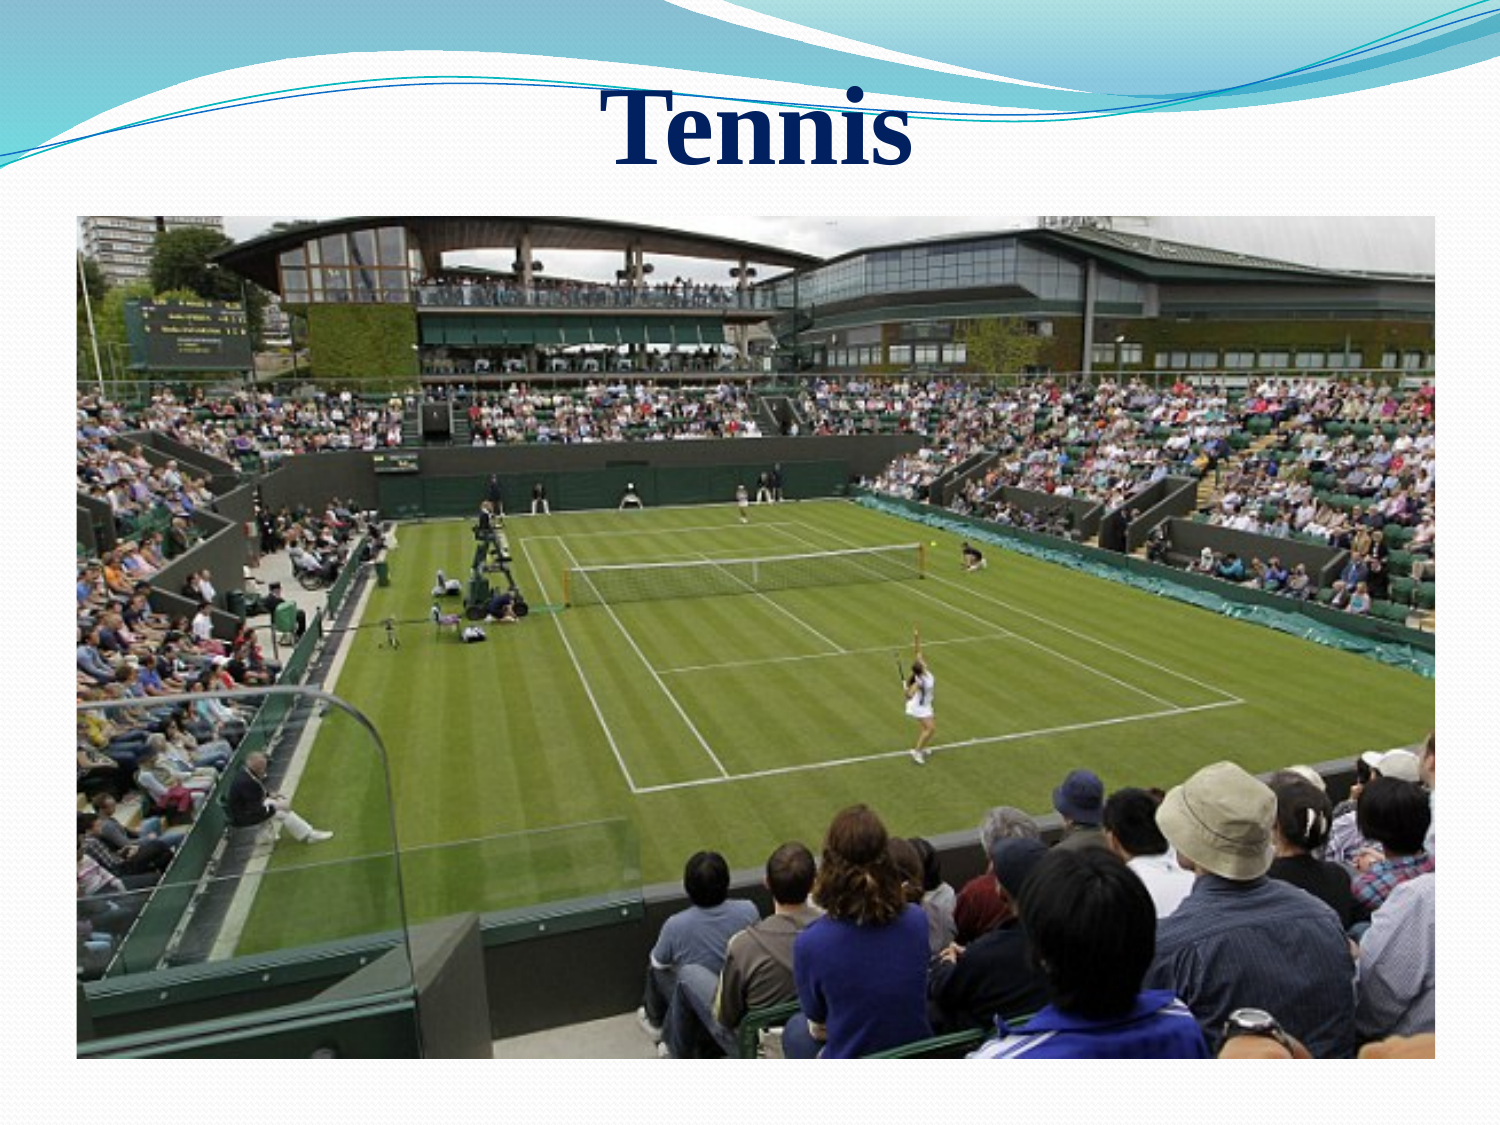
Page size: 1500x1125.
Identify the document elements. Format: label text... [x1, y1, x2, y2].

title Tennis [82, 0, 1432, 188]
picture [76, 215, 1436, 1059]
